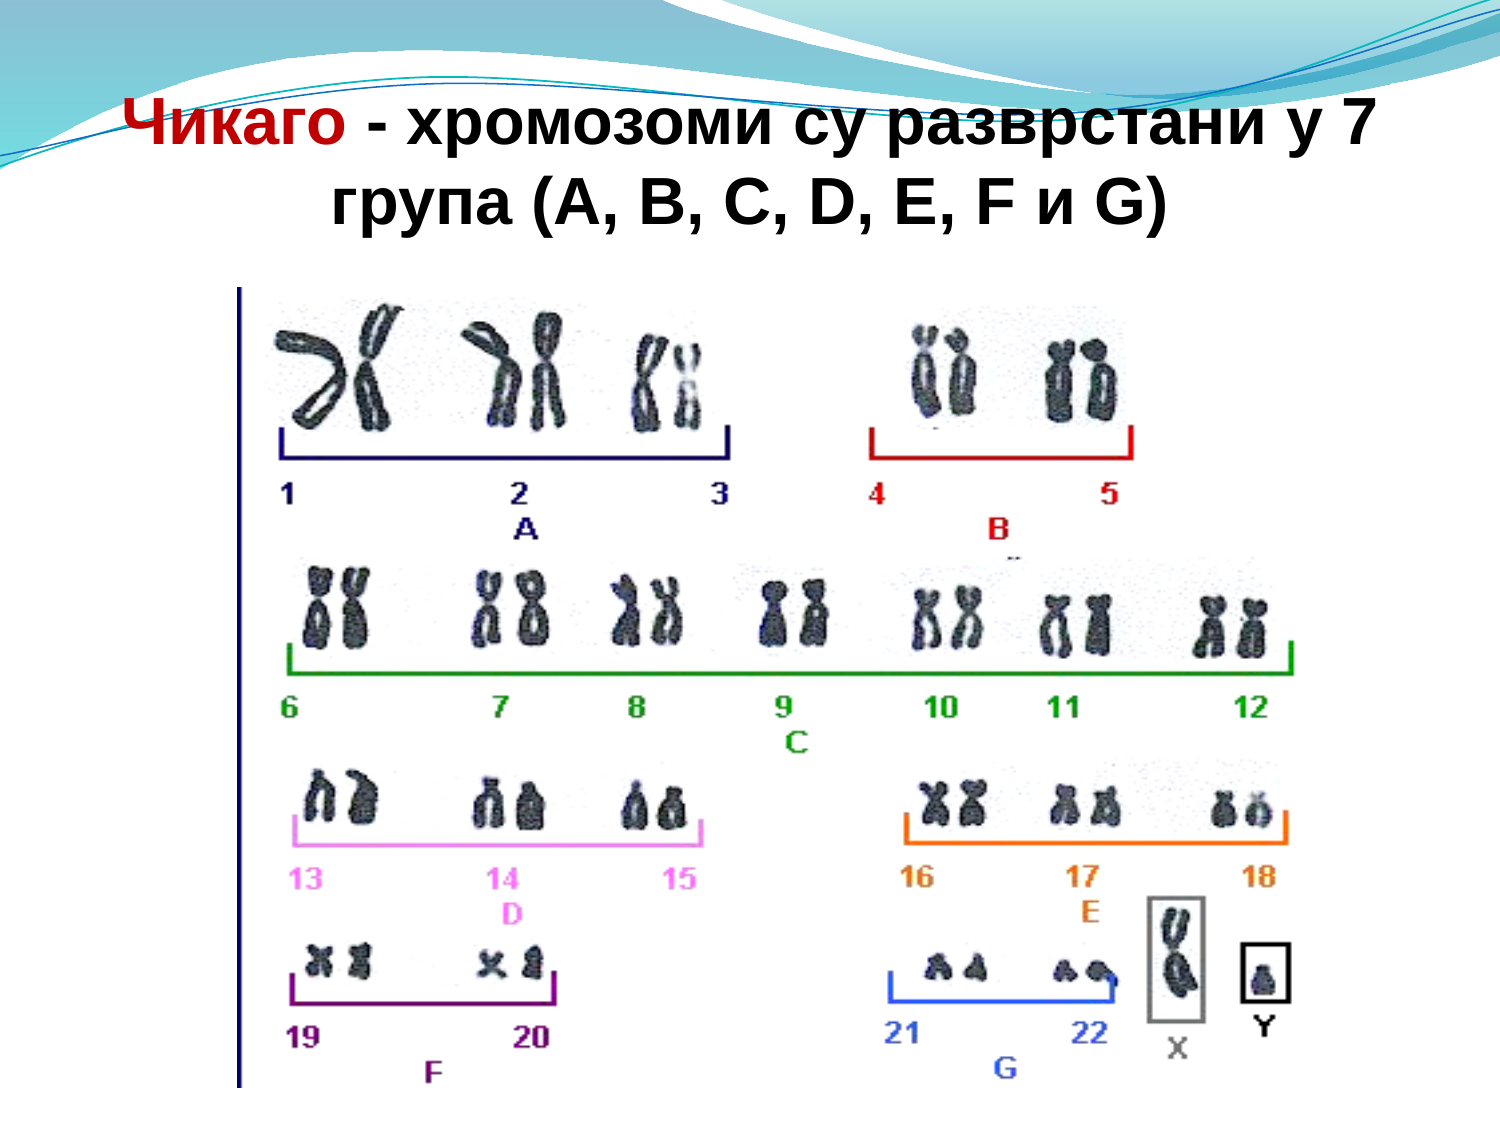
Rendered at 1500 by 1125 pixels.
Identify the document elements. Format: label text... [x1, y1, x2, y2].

picture [237, 287, 1301, 1088]
title Чикаго - хромозоми су разврстани у 7 група (A, B, C, D, E, F и G) [75, 50, 1425, 238]
